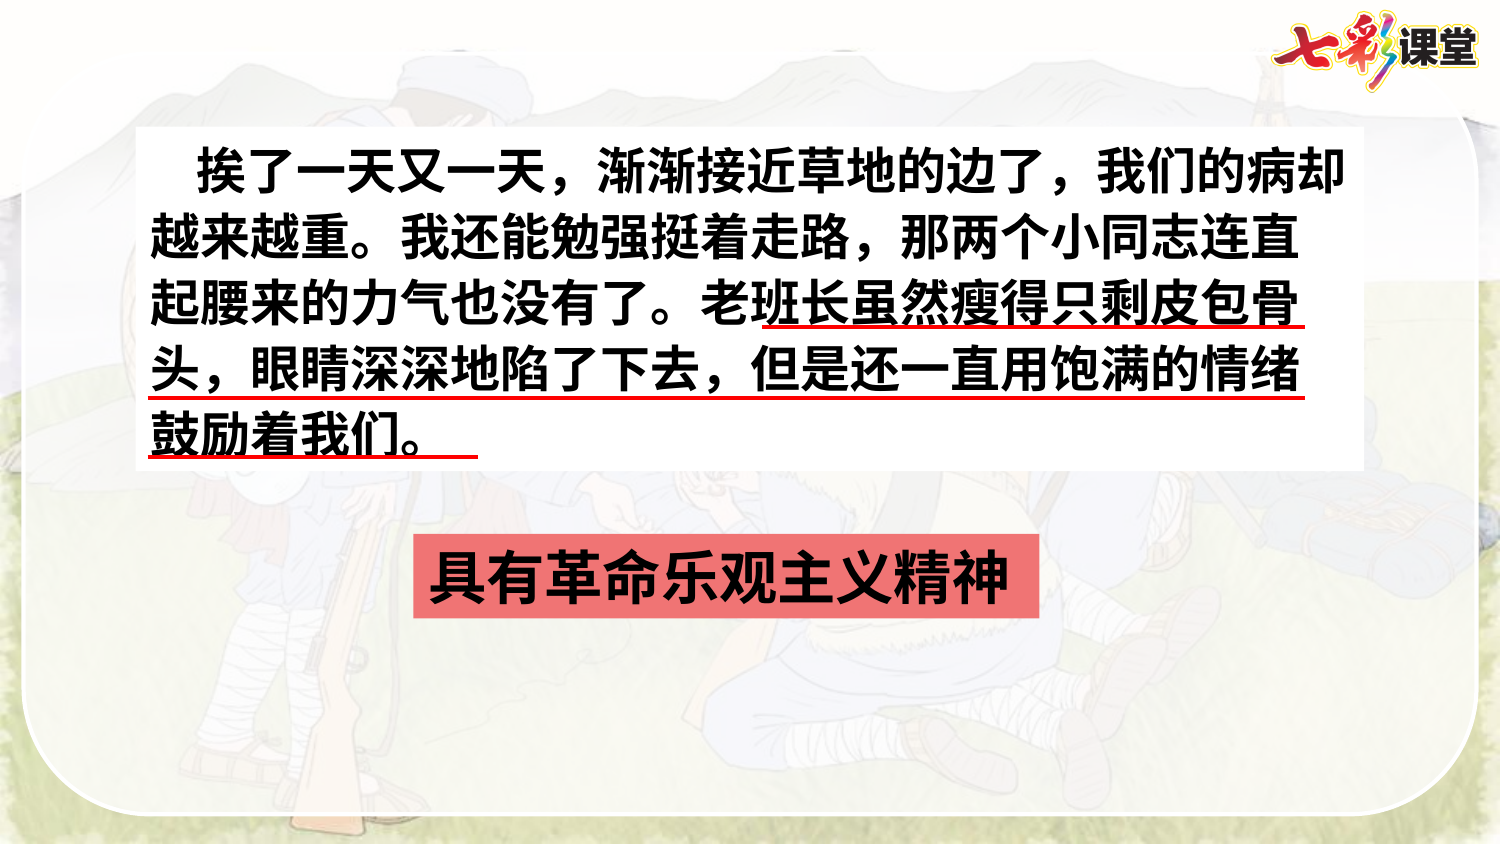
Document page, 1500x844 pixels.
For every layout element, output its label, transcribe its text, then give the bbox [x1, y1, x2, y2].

text_box 具有革命乐观主义精神 [413, 533, 1040, 619]
picture [0, 0, 1500, 844]
text_box 挨了一天又一天，渐渐接近草地的边了，我们的病却越来越重。我还能勉强挺着走路，那两个小同志连直起腰来的力气也没有了。老班长虽然瘦得只剩皮包骨头，眼睛深深地陷了下去，但是还一直用饱满的情绪鼓励着我们。 [135, 126, 1365, 472]
